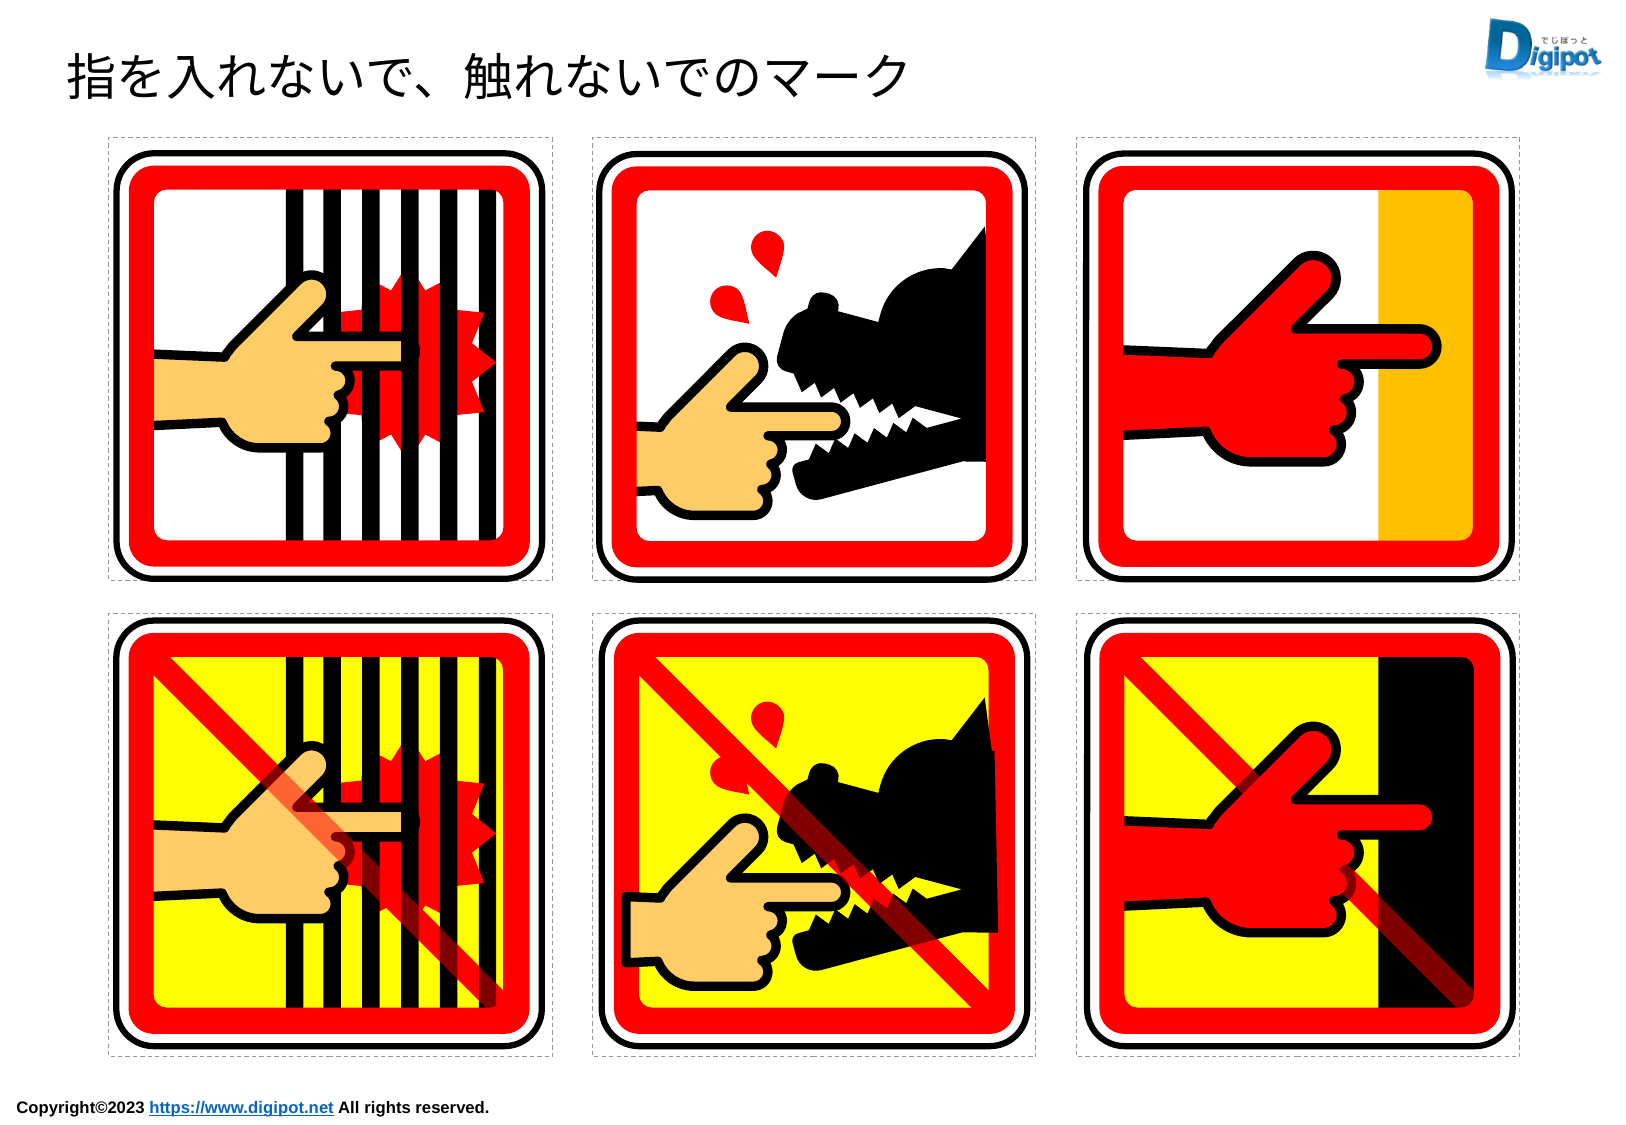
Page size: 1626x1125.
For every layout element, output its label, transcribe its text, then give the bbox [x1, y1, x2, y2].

picture [1485, 18, 1602, 82]
text_box 指を入れないで、触れないでのマーク [52, 38, 927, 113]
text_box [1087, 620, 1513, 1047]
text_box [116, 153, 543, 579]
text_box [116, 620, 542, 1047]
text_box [1086, 153, 1512, 580]
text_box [601, 620, 1028, 1047]
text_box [599, 154, 1025, 580]
